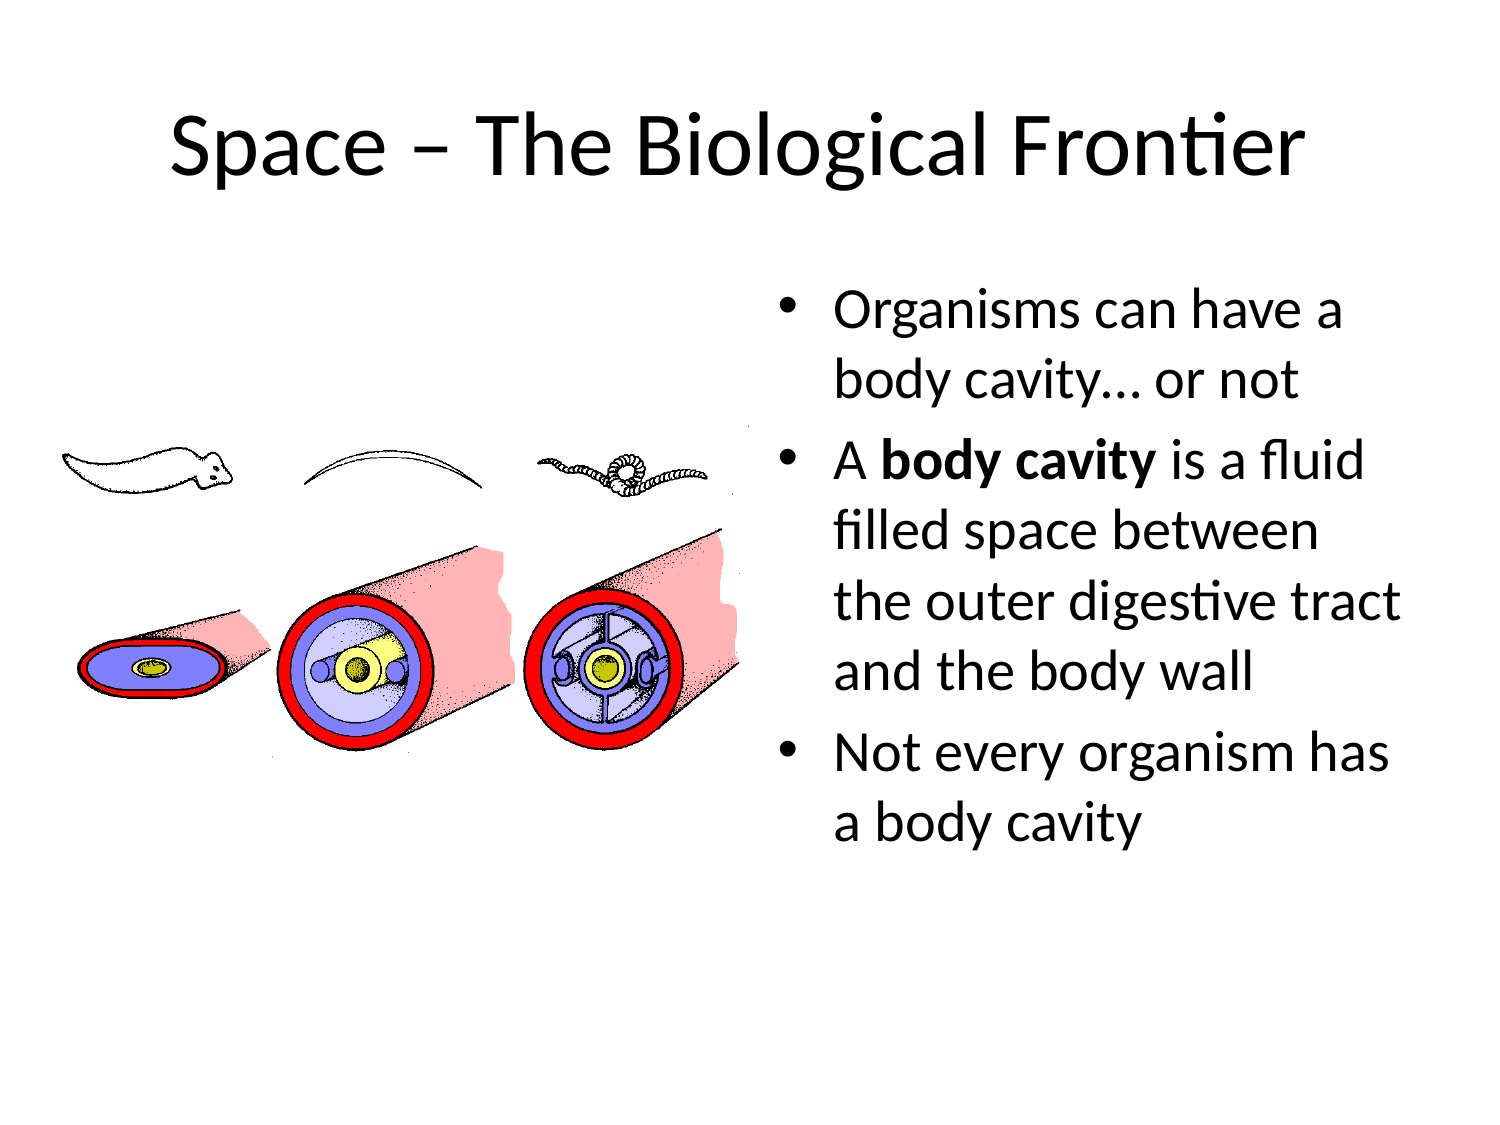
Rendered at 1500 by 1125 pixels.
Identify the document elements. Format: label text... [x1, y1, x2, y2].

title Space – The Biological Frontier [75, 45, 1425, 233]
picture [49, 424, 750, 768]
list Organisms can have a body cavity… or not A body cavity is a fluid filled space between the outer digestive tract and the body wall Not every organism has a body cavity [762, 262, 1425, 1005]
